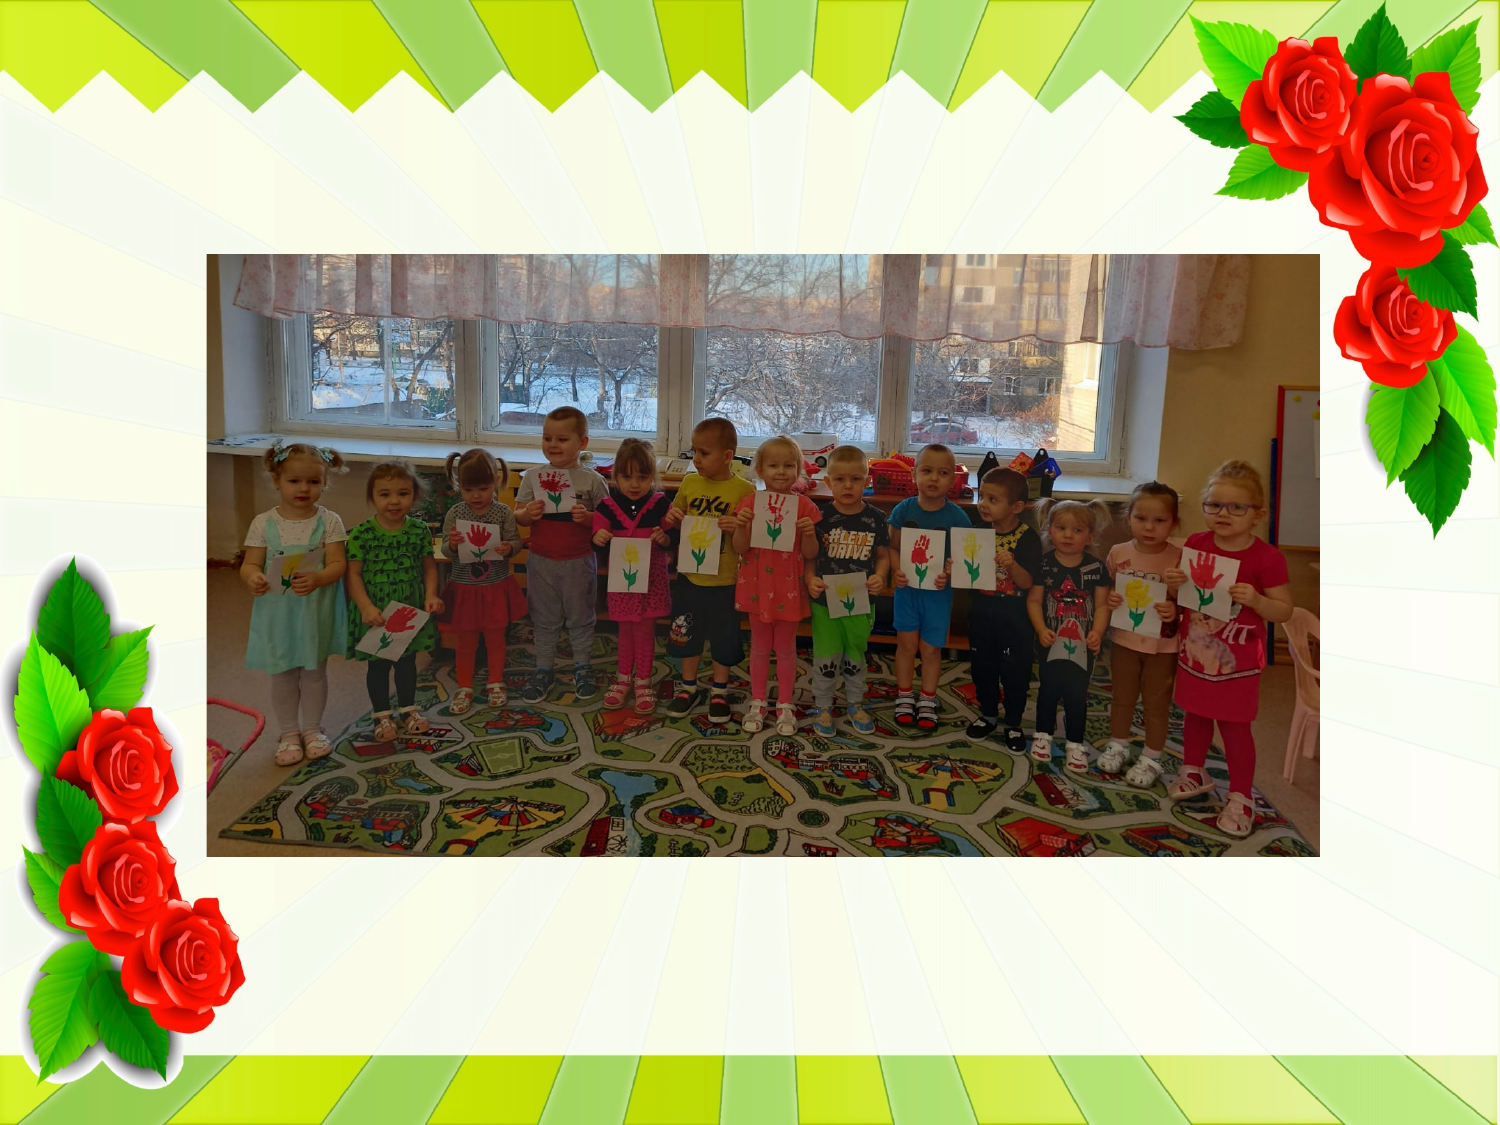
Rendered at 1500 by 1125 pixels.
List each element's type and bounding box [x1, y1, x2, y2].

picture [206, 254, 1321, 857]
list [0, 0, 1500, 1125]
